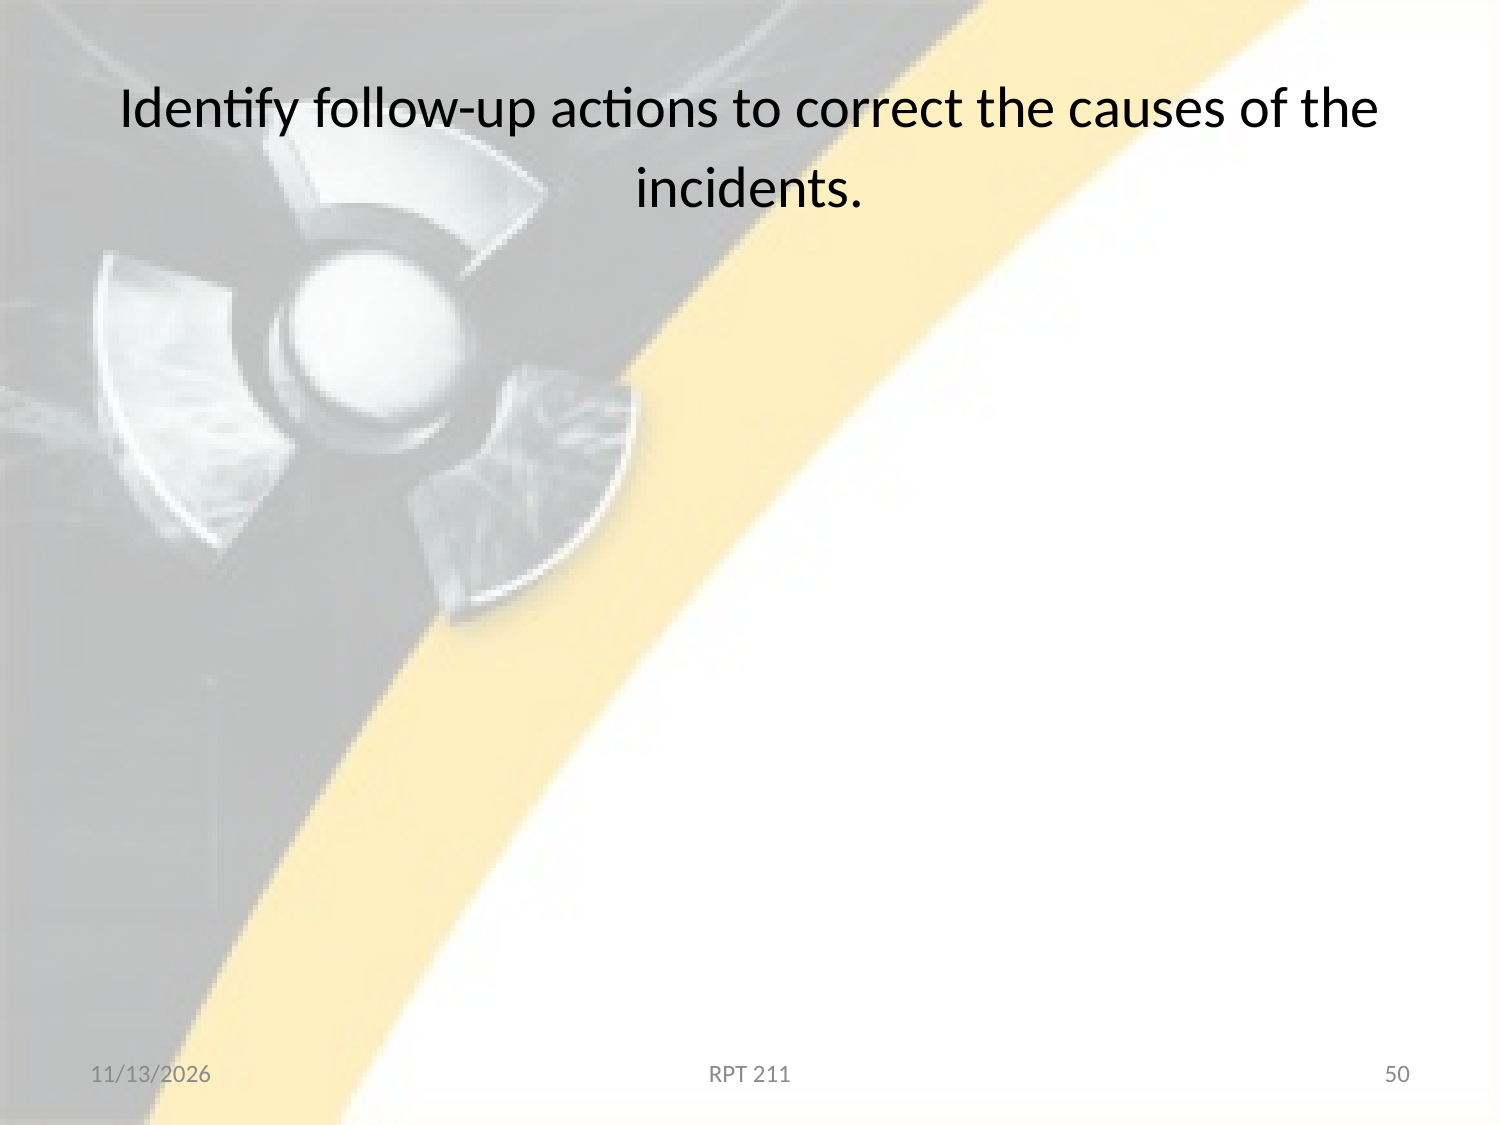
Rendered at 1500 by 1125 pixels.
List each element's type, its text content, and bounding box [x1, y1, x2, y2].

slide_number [75, 1042, 425, 1103]
title Identify follow-up actions to correct the causes of the incidents. [75, 45, 1425, 233]
footer RPT 211 [512, 1042, 988, 1103]
slide_number 50 [1074, 1042, 1425, 1103]
